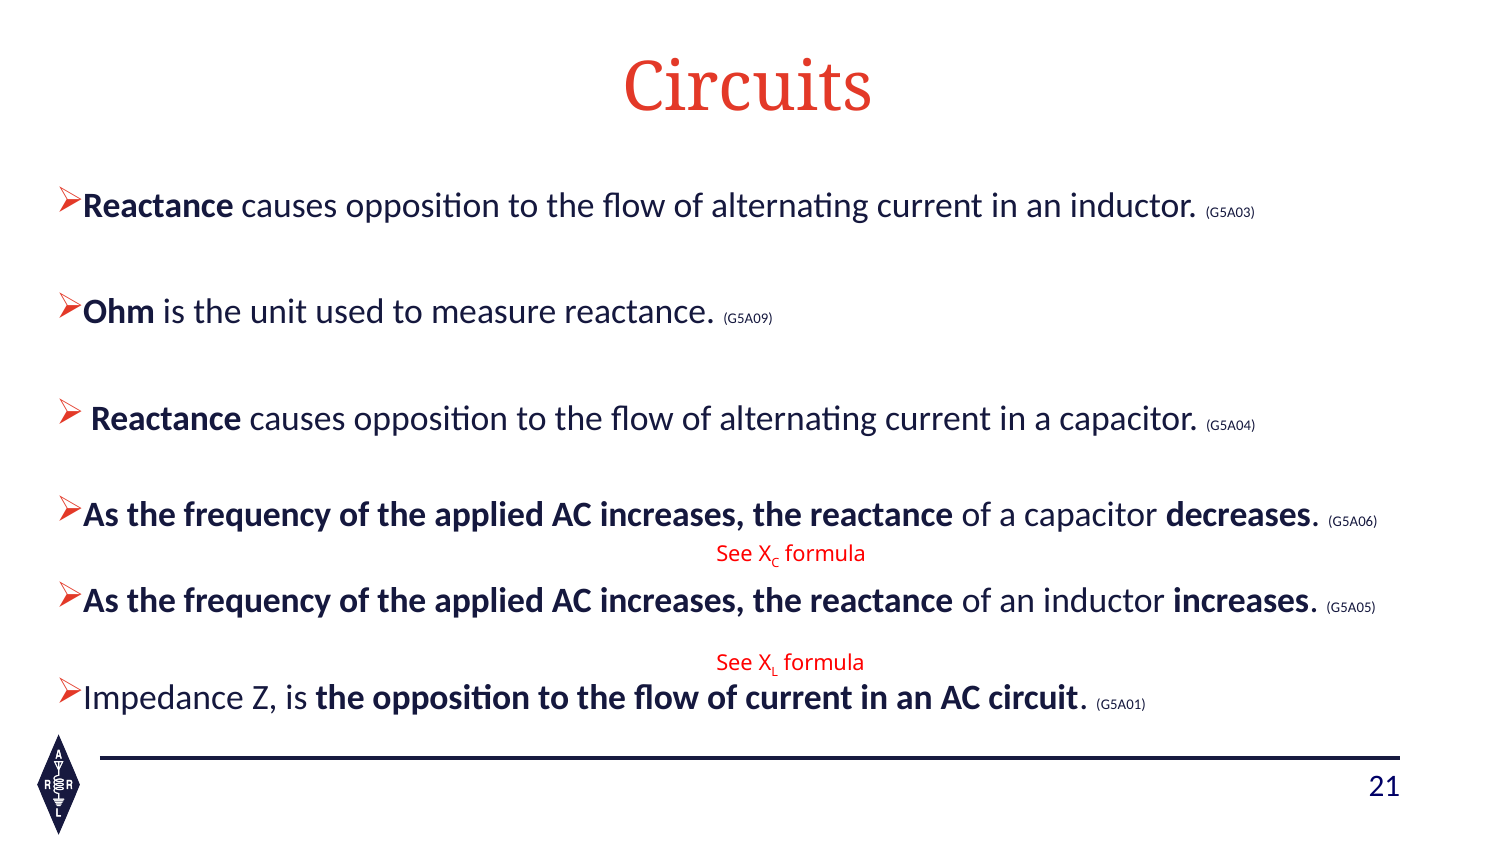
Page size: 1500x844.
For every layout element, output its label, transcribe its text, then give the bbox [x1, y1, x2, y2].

text_box See XL formula [701, 641, 900, 686]
text_box See XC formula [701, 532, 900, 578]
title Circuits [101, 44, 1395, 145]
picture [37, 734, 80, 835]
slide_number 21 [1302, 761, 1400, 807]
list Reactance causes opposition to the flow of alternating current in an inductor. (G5A03) Ohm is the unit used to measure reactance. (G5A09) Reactance causes opposition to the flow of alternating current in a capacitor. (G5A04) As the frequency of the applied AC increases, the reactance of a capacitor decreases. (G5A06) As the frequency of the applied AC increases, the reactance of an inductor increases. (G5A05) Impedance Z, is the opposition to the flow of current in an AC circuit. (G5A01) [56, 180, 1459, 727]
